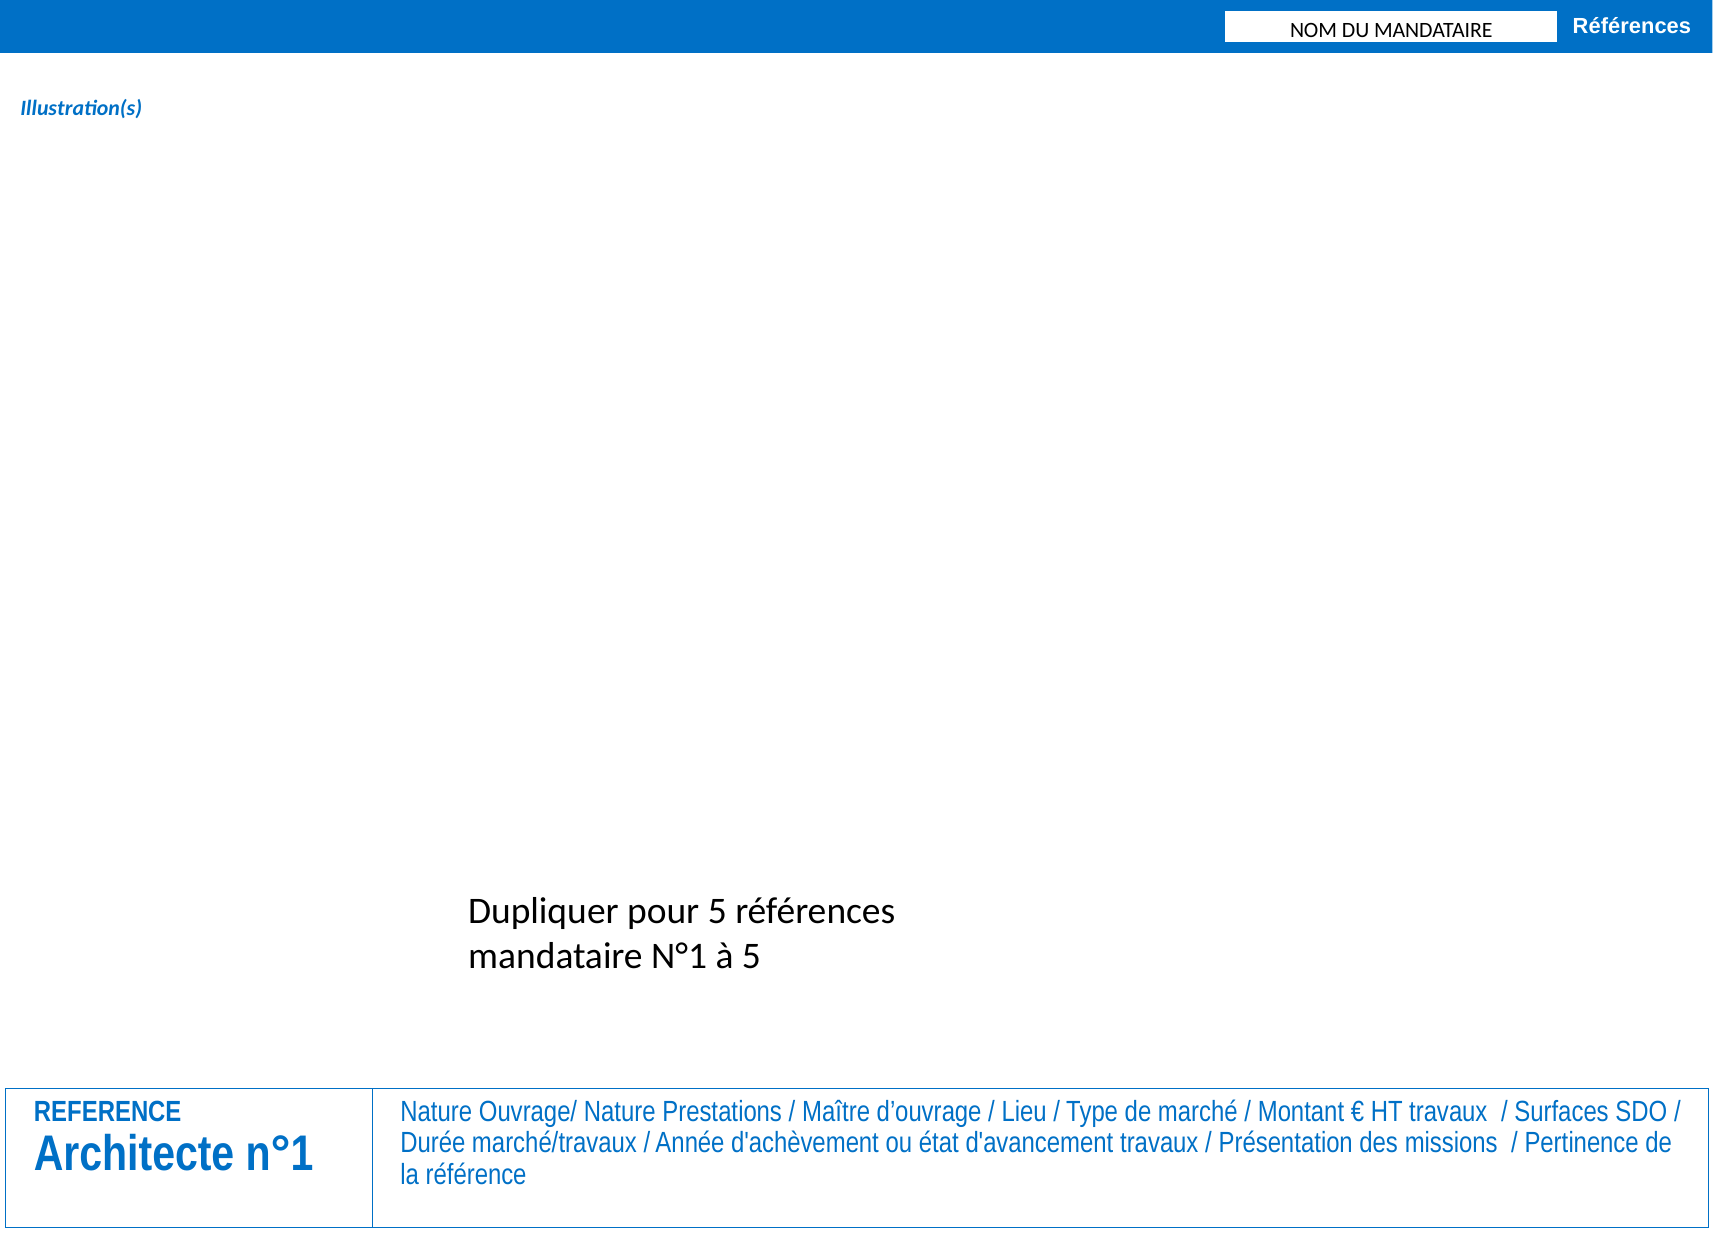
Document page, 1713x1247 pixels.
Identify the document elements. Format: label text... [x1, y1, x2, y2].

text_box NOM DU MANDATAIRE [1224, 9, 1559, 44]
text_box REFERENCE Architecte n°1 [5, 1088, 372, 1228]
title Références [0, 0, 1713, 53]
text_box Dupliquer pour 5 références mandataire N°1 à 5 [453, 878, 1076, 984]
text_box Nature Ouvrage/ Nature Prestations / Maître d’ouvrage / Lieu / Type de marché / Montant € HT travaux / Surfaces SDO / Durée marché/travaux / Année d'achèvement ou état d'avancement travaux / Présentation des missions / Pertinence de la référence [372, 1088, 1709, 1228]
text_box Illustration(s) [5, 86, 902, 128]
